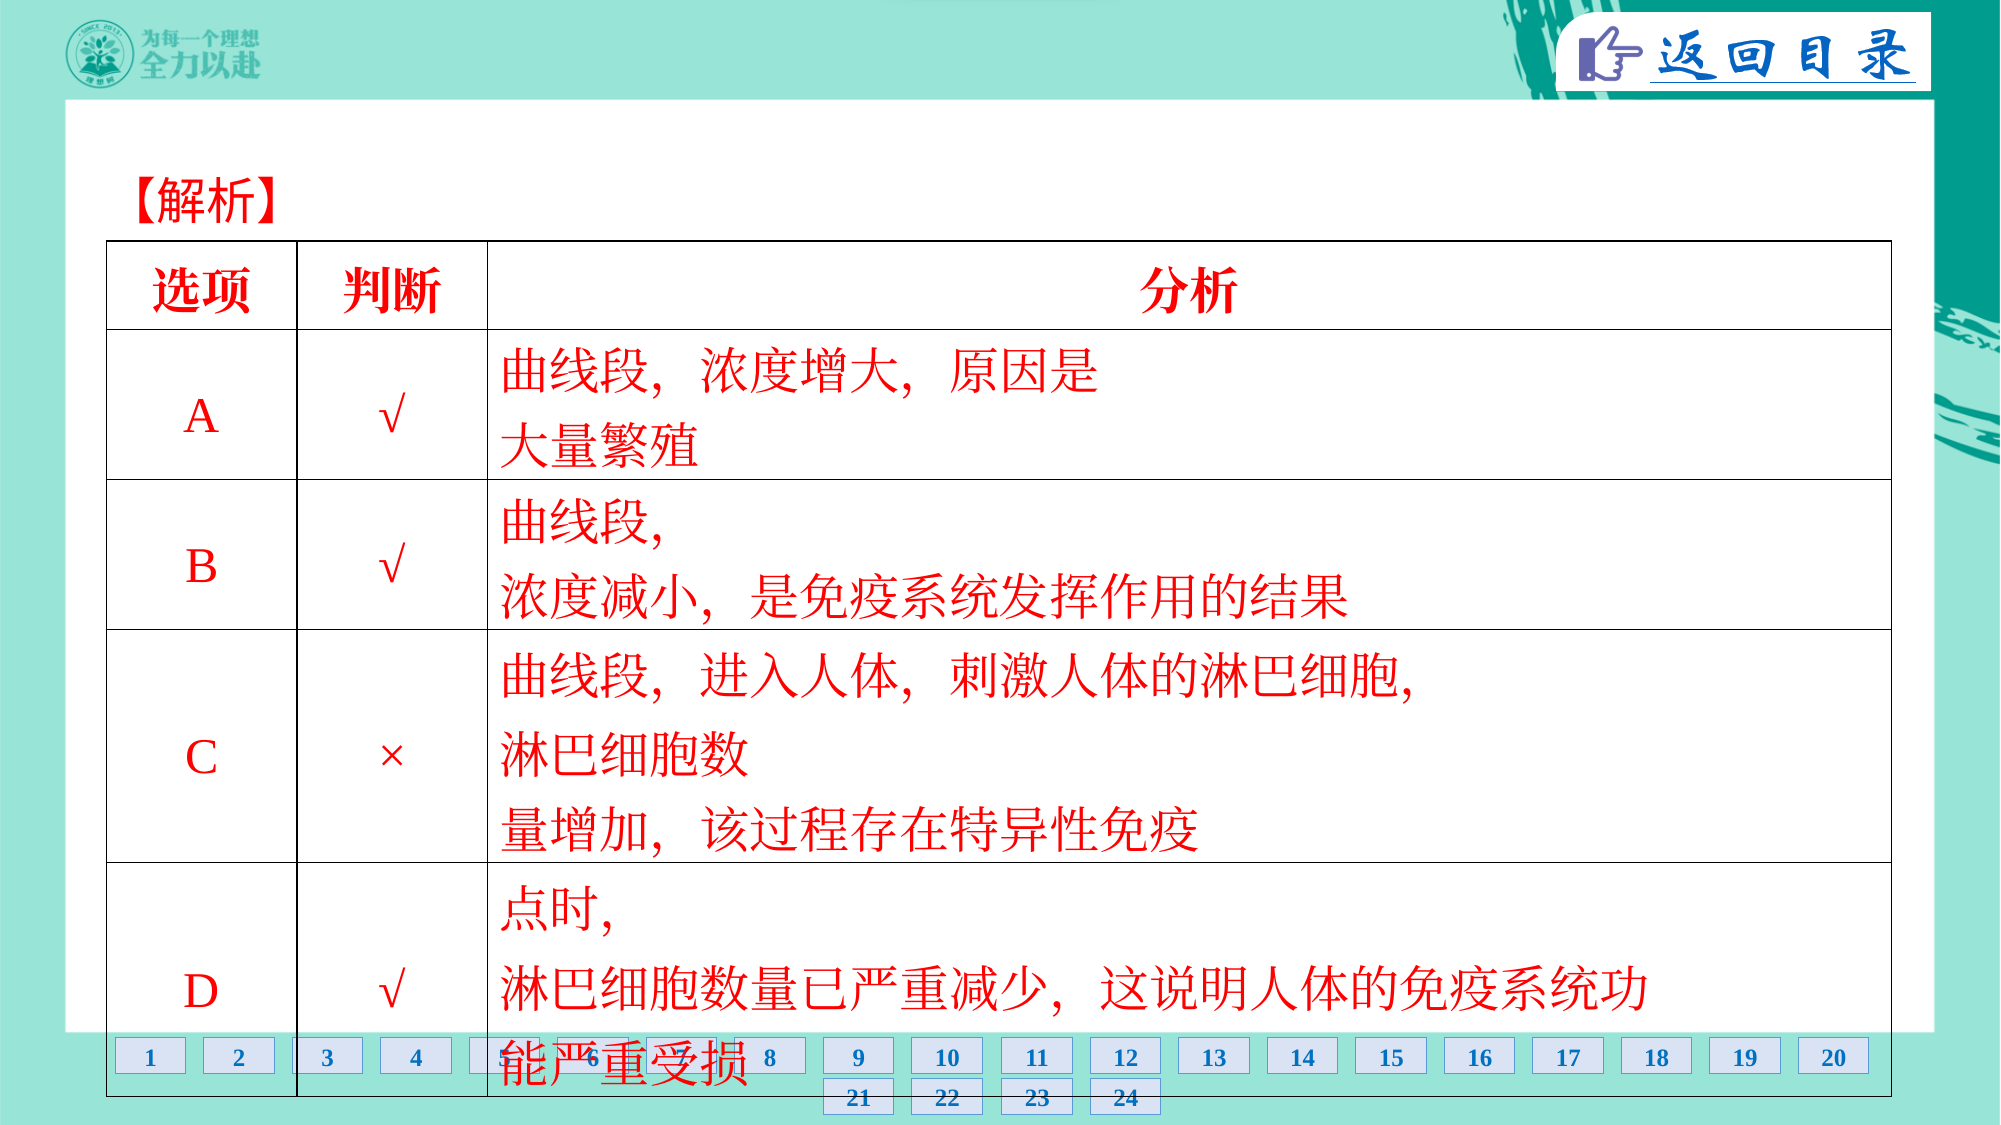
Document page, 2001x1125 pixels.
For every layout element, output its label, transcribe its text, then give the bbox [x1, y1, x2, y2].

text_box 【解析】 [106, 141, 1895, 230]
picture [0, 0, 2000, 1125]
